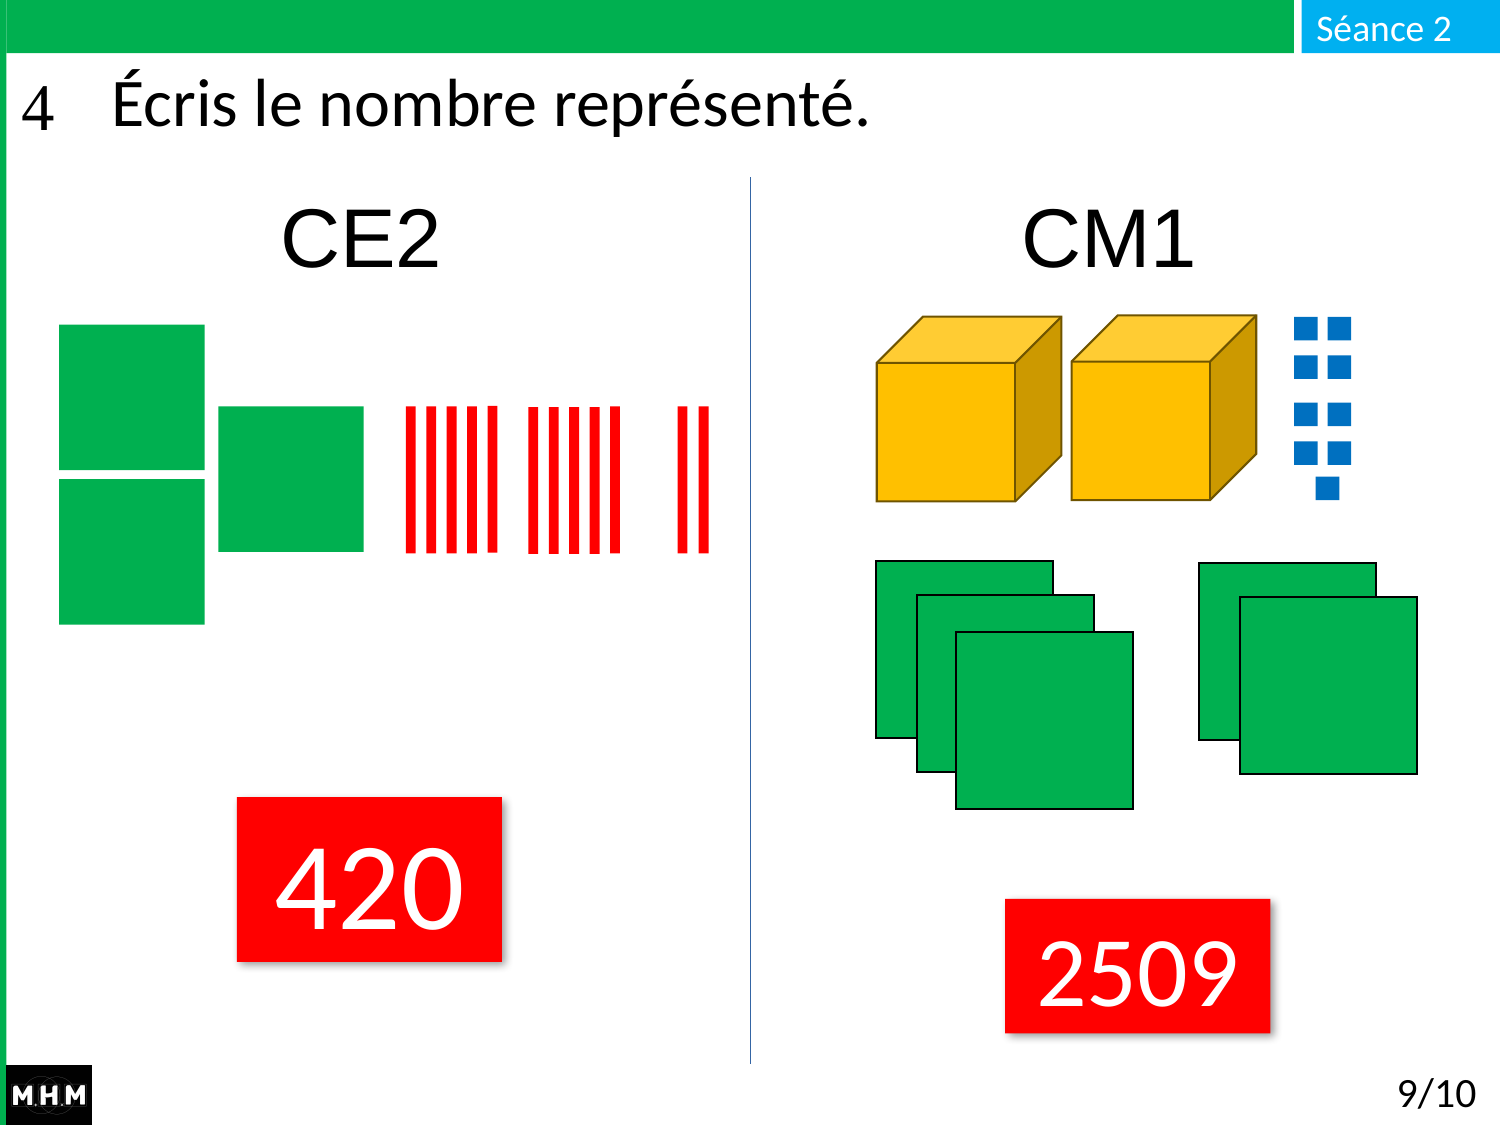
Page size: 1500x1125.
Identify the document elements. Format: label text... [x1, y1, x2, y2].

text_box [876, 316, 1062, 502]
text_box [1294, 402, 1318, 427]
text_box [1240, 596, 1418, 774]
text_box [1327, 316, 1352, 341]
picture [6, 1065, 92, 1125]
text_box [1071, 315, 1257, 501]
text_box [677, 406, 688, 554]
title Écris le nombre représenté. [96, 60, 1391, 150]
text_box [569, 407, 580, 554]
text_box [1294, 441, 1318, 465]
text_box [698, 406, 709, 554]
text_box [1315, 476, 1340, 501]
text_box [1294, 355, 1318, 379]
text_box [610, 406, 620, 554]
text_box [405, 406, 416, 554]
text_box [218, 406, 364, 552]
text_box CE2 CM1 [751, 177, 1300, 332]
text_box [1327, 402, 1352, 427]
text_box [875, 560, 1053, 738]
text_box 420 [236, 797, 502, 962]
text_box [446, 406, 457, 554]
text_box [1327, 441, 1352, 465]
text_box [59, 479, 205, 625]
text_box 2509 [1005, 898, 1271, 1034]
text_box [59, 324, 205, 471]
text_box [956, 632, 1134, 810]
text_box [426, 406, 437, 554]
text_box CE2 CM1 [265, 177, 750, 332]
text_box [548, 407, 559, 554]
text_box [467, 406, 477, 554]
text_box [1294, 316, 1318, 341]
text_box [1327, 355, 1352, 379]
text_box [487, 405, 498, 553]
text_box [916, 594, 1094, 773]
list 9/10 [1373, 1064, 1500, 1125]
text_box [528, 407, 539, 554]
text_box [589, 407, 600, 554]
text_box [1199, 562, 1377, 740]
